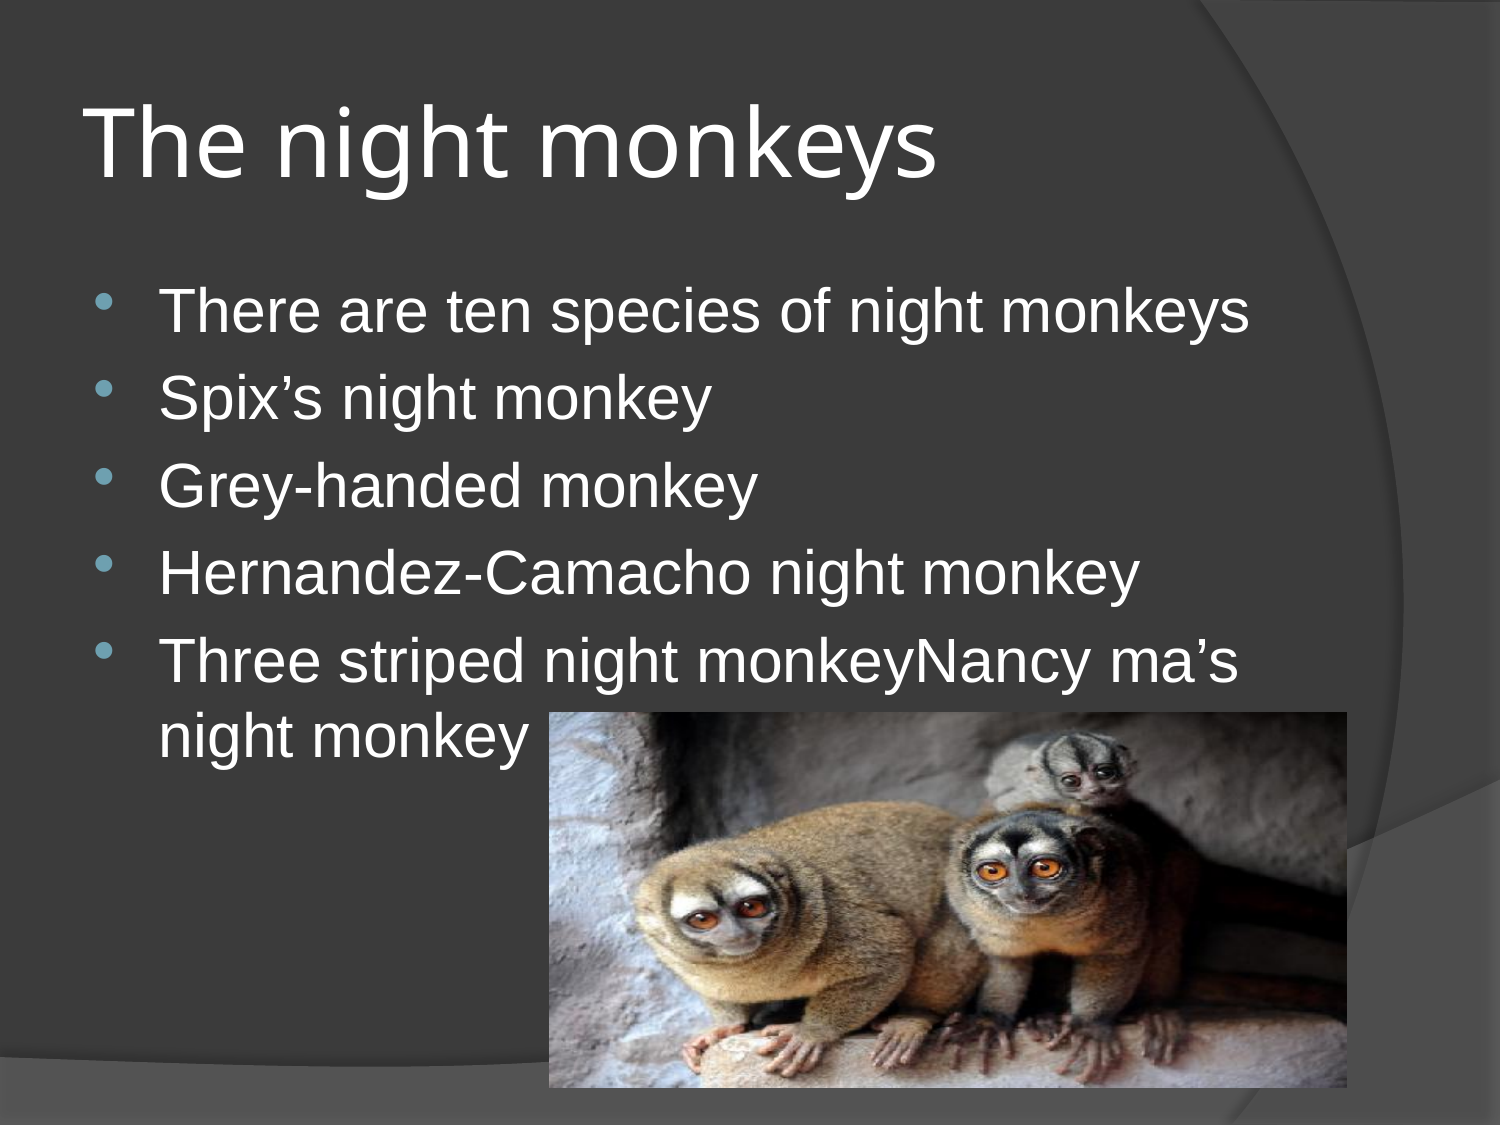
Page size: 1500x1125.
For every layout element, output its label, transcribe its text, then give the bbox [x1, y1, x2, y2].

picture [549, 712, 1348, 1088]
list There are ten species of night monkeys Spix’s night monkey Grey-handed monkey Hernandez-Camacho night monkey Three striped night monkeyNancy ma’s night monkey [75, 262, 1300, 1005]
title The night monkeys [75, 45, 1300, 233]
